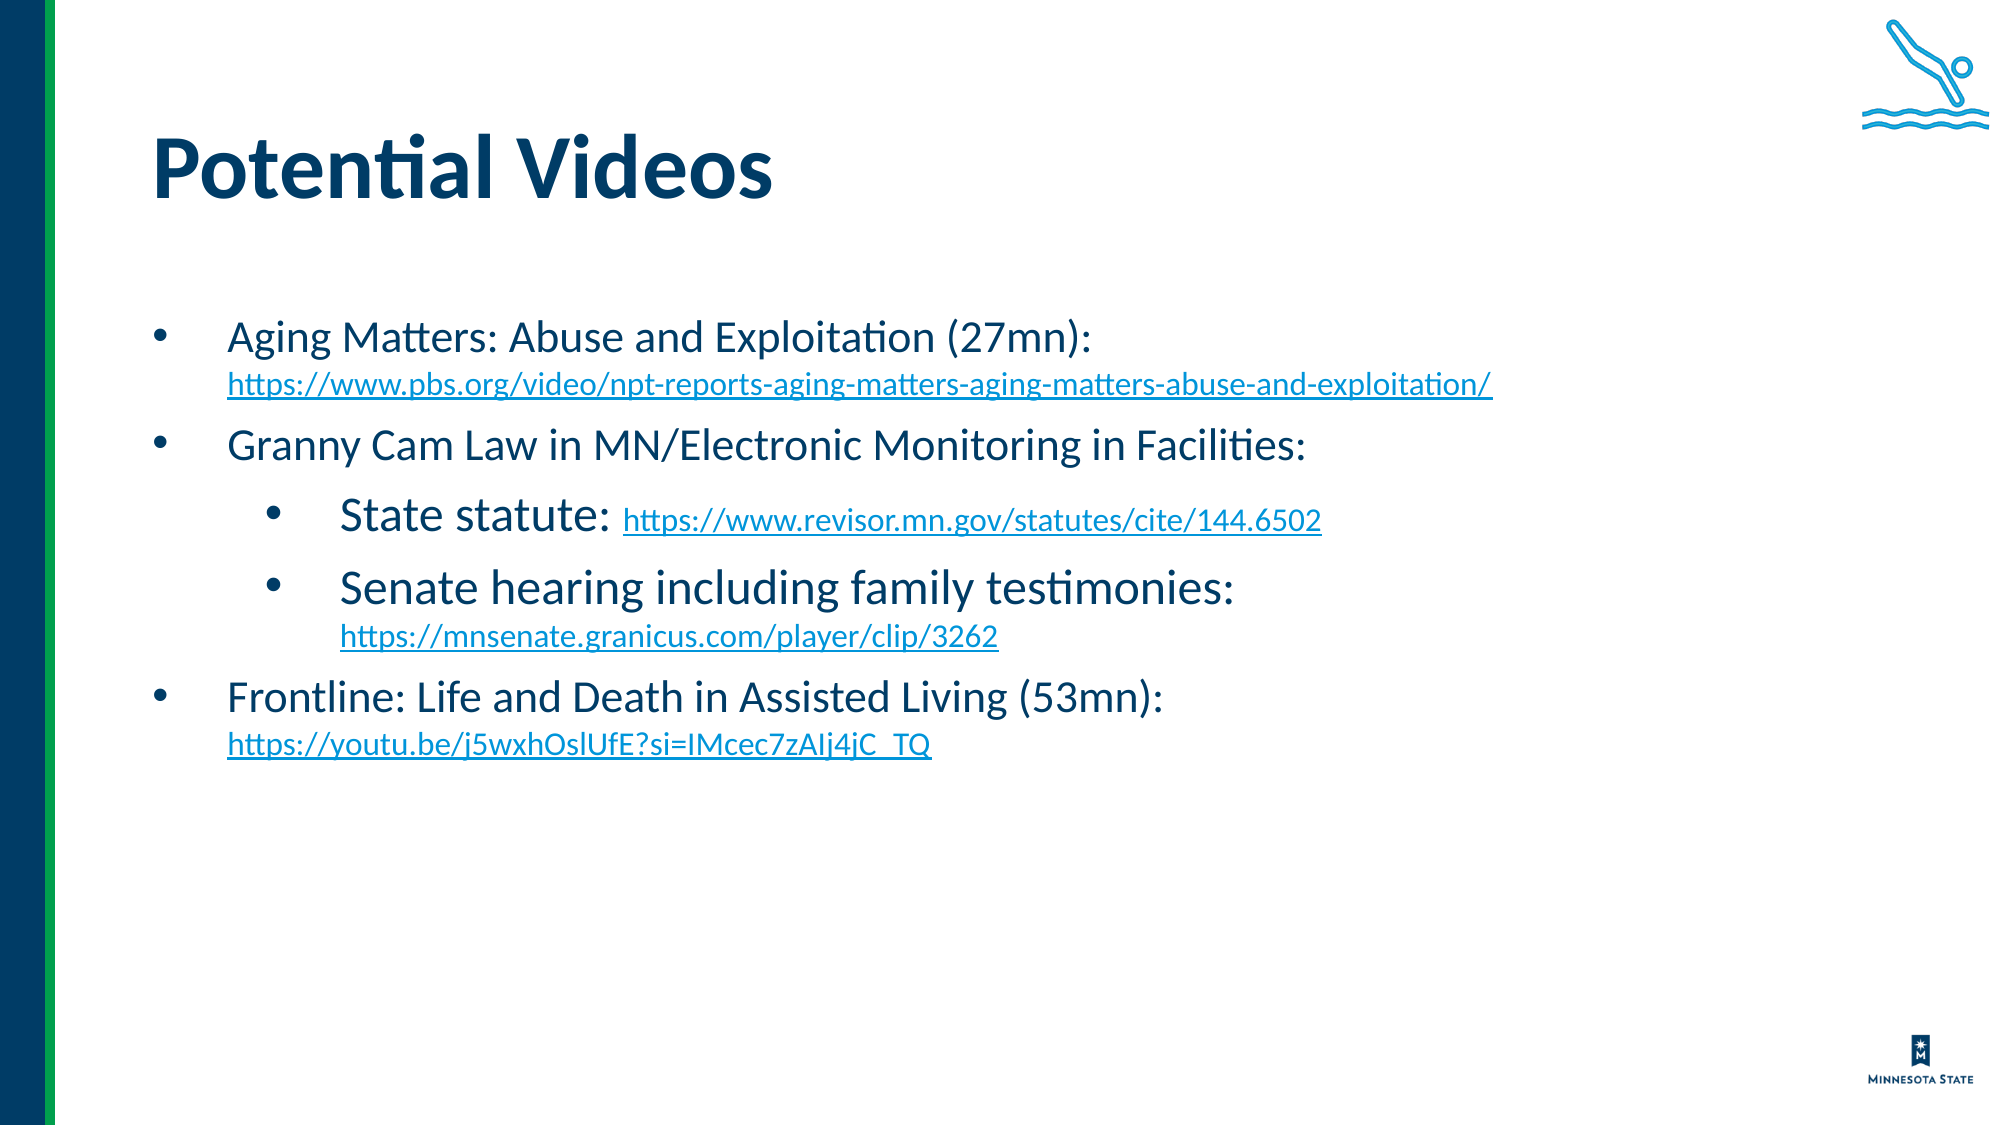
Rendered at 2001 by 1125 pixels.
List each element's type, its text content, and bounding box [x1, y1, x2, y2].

picture [1849, 0, 2000, 151]
title Potential Videos [137, 59, 1863, 278]
picture [1823, 1028, 2001, 1095]
list Aging Matters: Abuse and Exploitation (27mn): https://www.pbs.org/video/npt-reports-aging-matters-aging-matters-abuse-and-exploitation/ Granny Cam Law in MN/Electronic Monitoring in Facilities: State statute: https://www.revisor.mn.gov/statutes/cite/144.6502 Senate hearing including family testimonies: https://mnsenate.granicus.com/player/clip/3262 Frontline: Life and Death in Assisted Living (53mn): https://youtu.be/j5wxhOslUfE?si=IMcec7zAIj4jC_TQ [137, 299, 1863, 1014]
